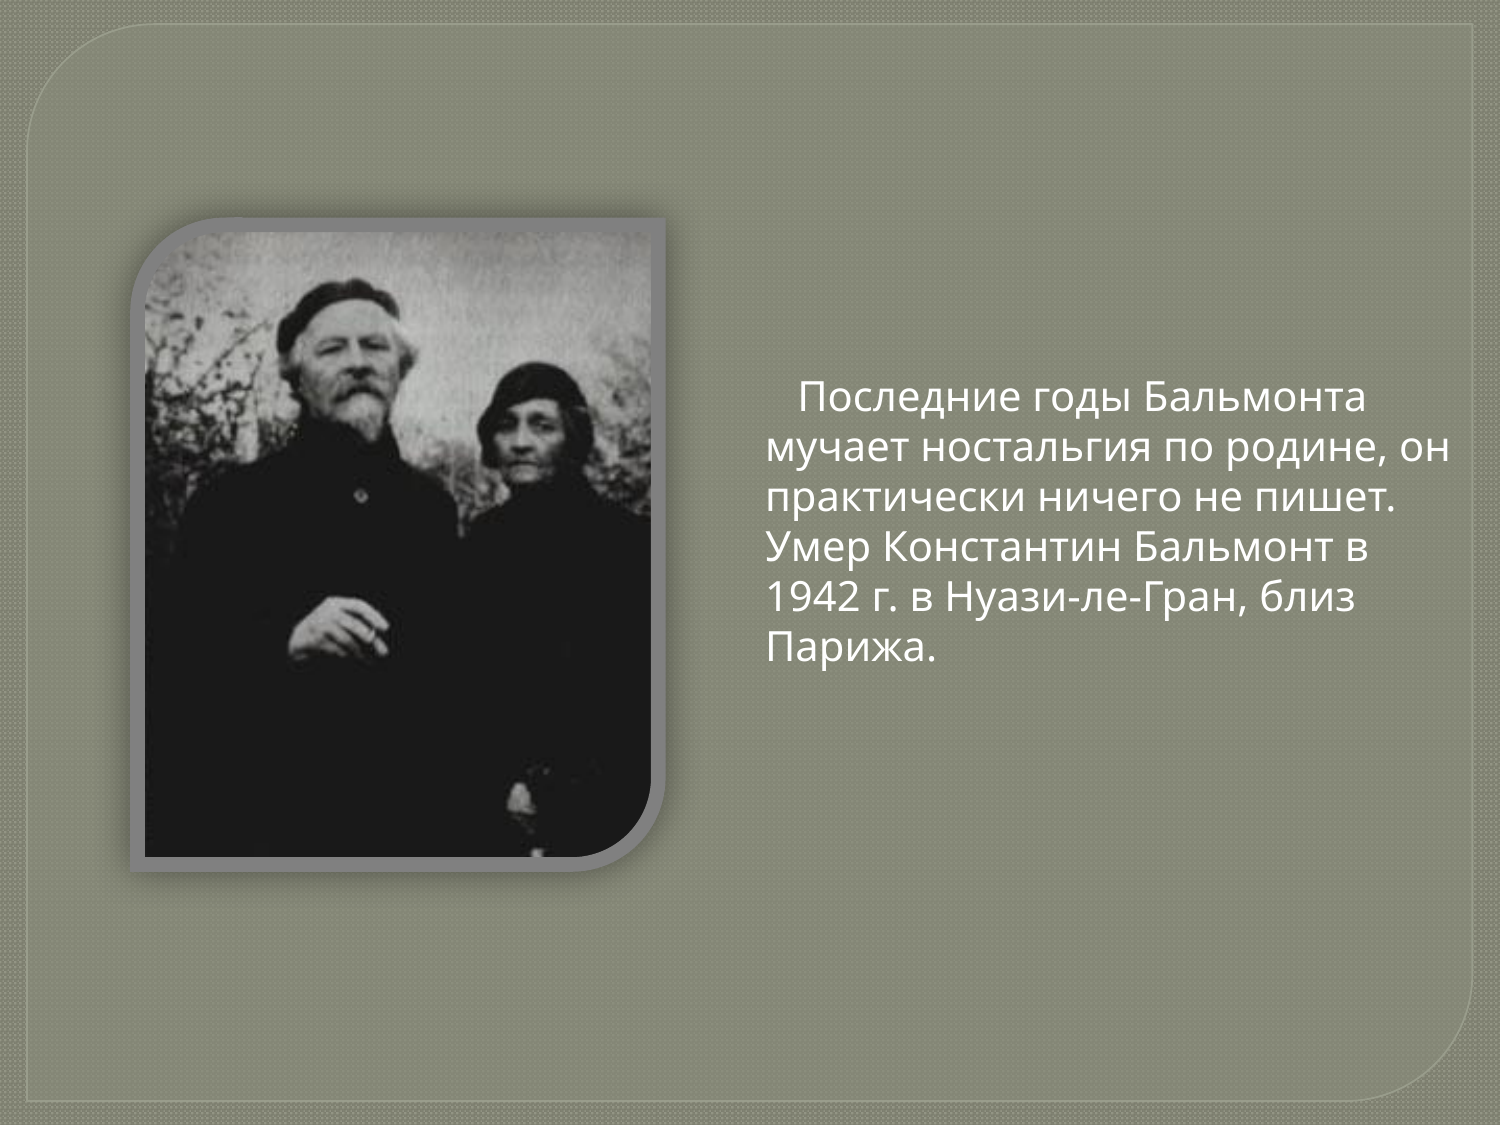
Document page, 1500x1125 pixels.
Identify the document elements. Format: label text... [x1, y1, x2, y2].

picture [137, 224, 659, 865]
text_box Последние годы Бальмонта мучает ностальгия по родине, он практически ничего не пишет. Умер Константин Бальмонт в 1942 г. в Нуази-ле-Гран, близ Парижа. [750, 362, 1475, 678]
